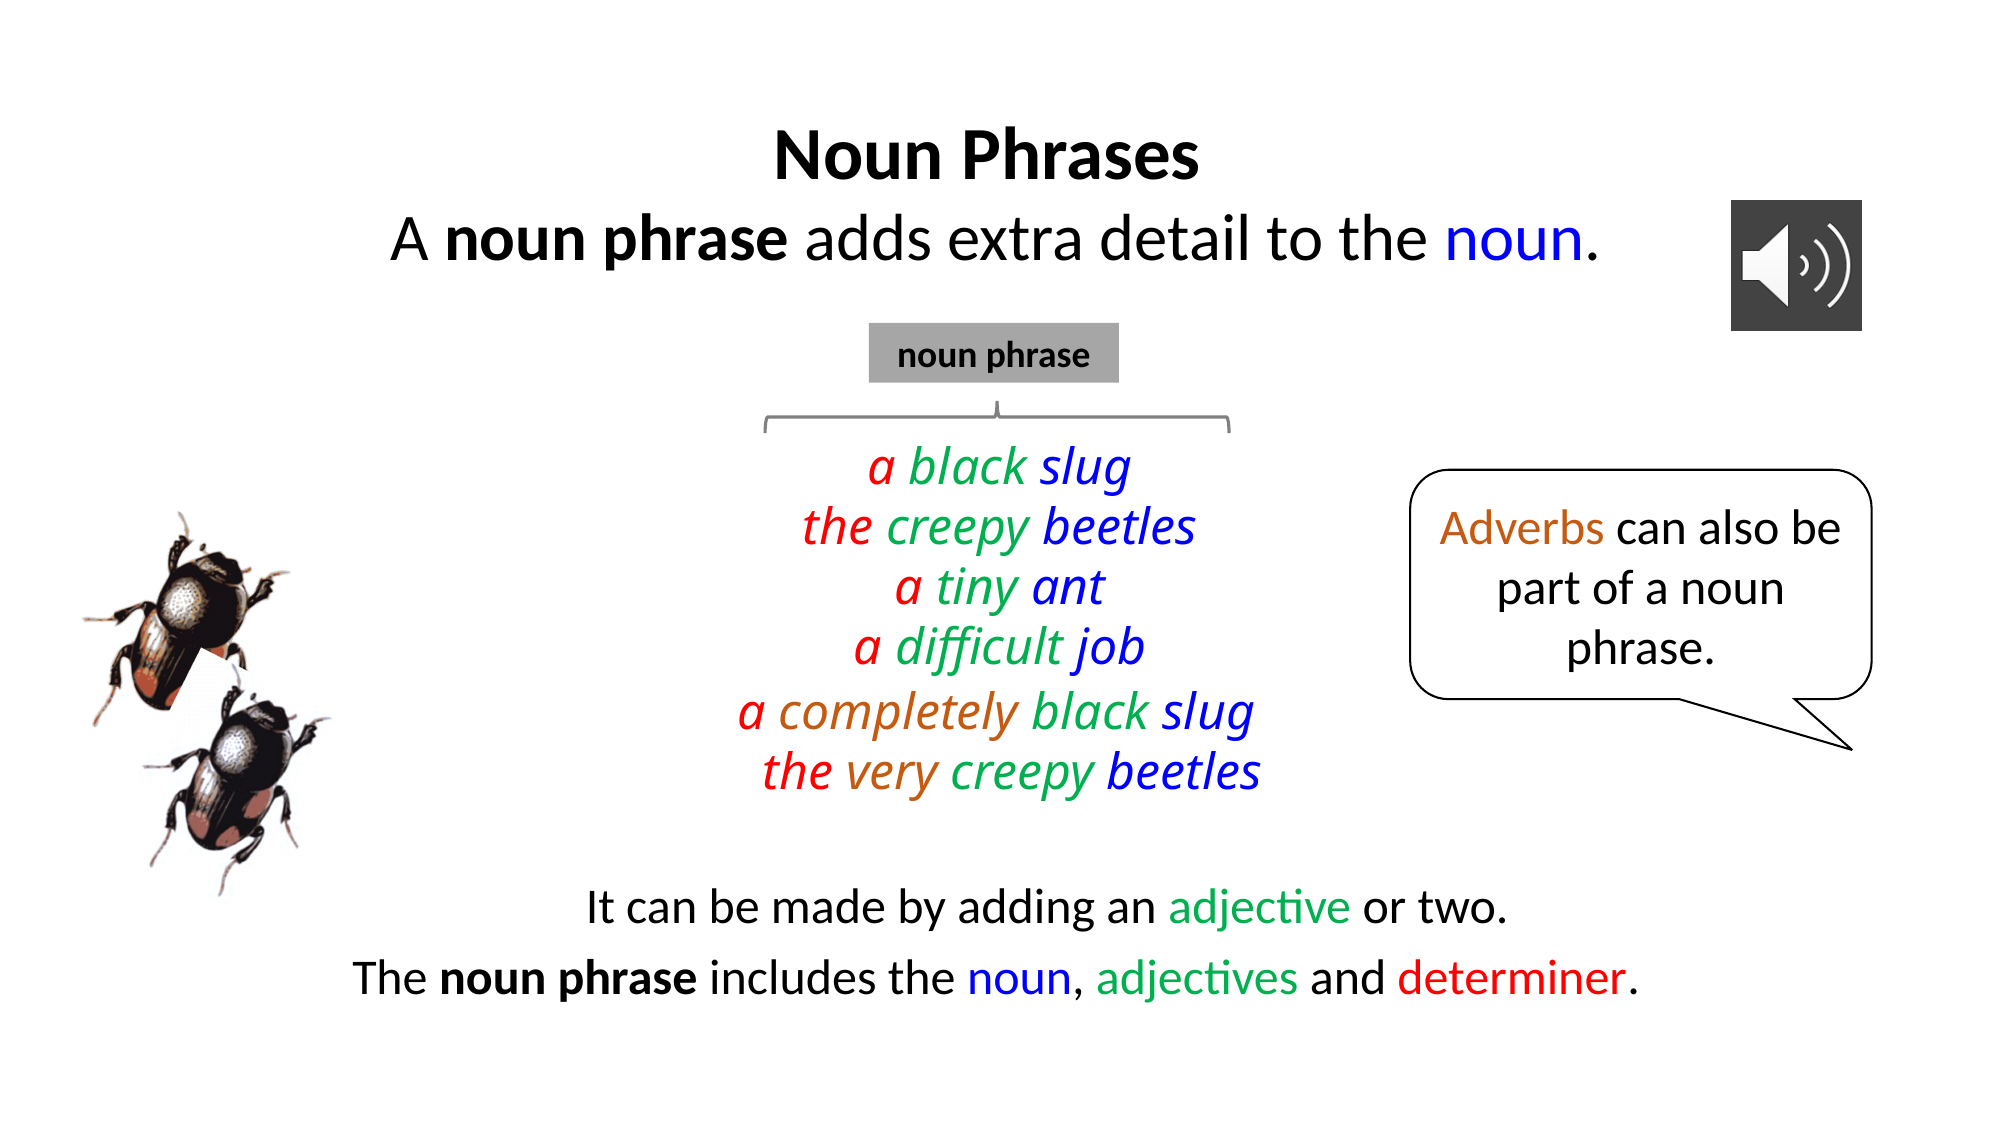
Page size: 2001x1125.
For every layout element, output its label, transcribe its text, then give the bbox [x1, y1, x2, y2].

text_box [763, 400, 1231, 426]
text_box a completely black slug [722, 672, 1270, 748]
text_box noun phrase [868, 322, 1119, 383]
picture [41, 494, 358, 922]
text_box The noun phrase includes the noun, adjectives and determiner. [180, 937, 1813, 1012]
picture [1729, 198, 1864, 333]
text_box It can be made by adding an adjective or two. [231, 866, 1864, 942]
text_box Adverbs can also be part of a noun phrase. [1409, 468, 1873, 751]
text_box Noun Phrases A noun phrase adds extra detail to the noun. [128, 96, 1864, 302]
text_box a black slug the creepy beetles a tiny ant a difficult job [500, 426, 1500, 682]
text_box the very creepy beetles [748, 731, 1277, 807]
